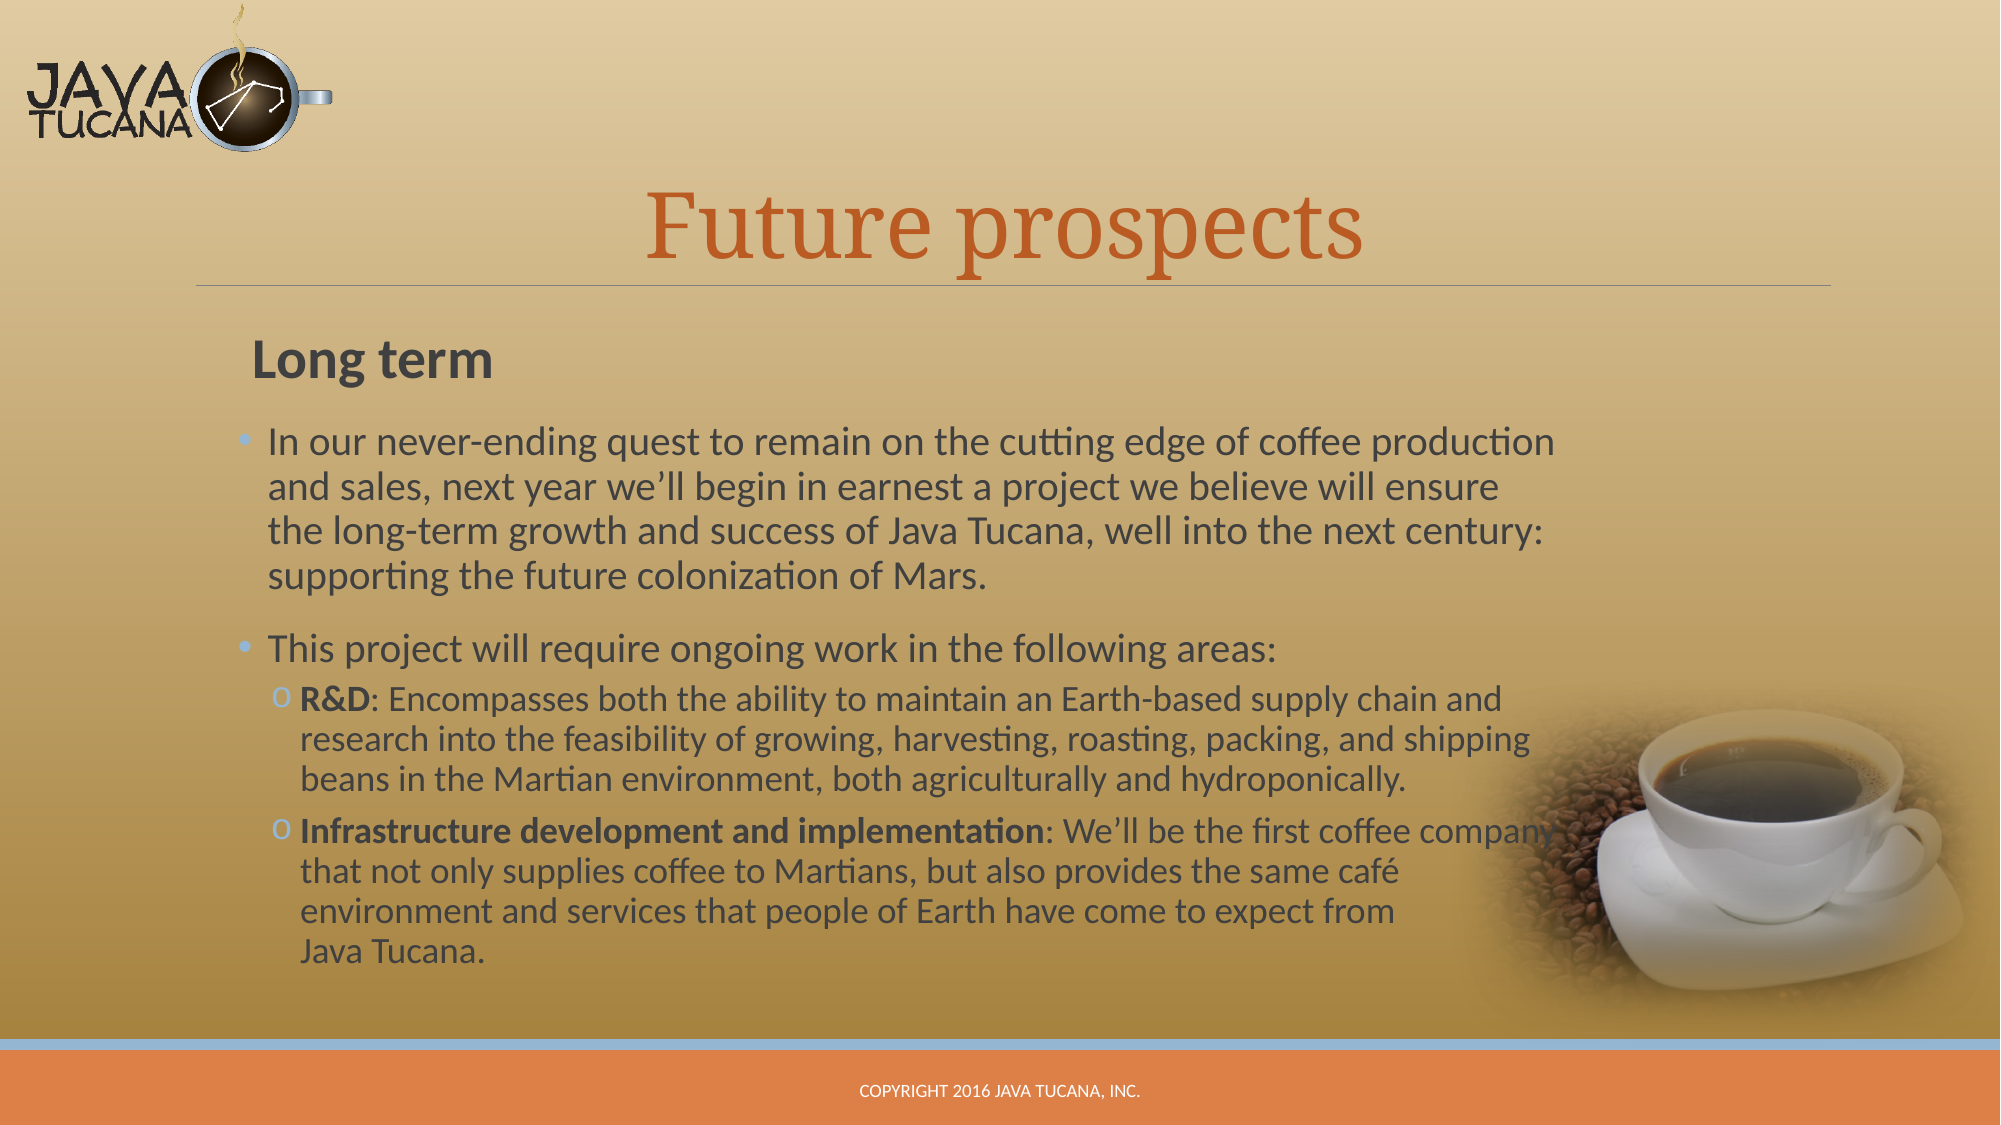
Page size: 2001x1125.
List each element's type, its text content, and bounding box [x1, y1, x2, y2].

list Long term In our never-ending quest to remain on the cutting edge of coffee production and sales, next year we’ll begin in earnest a project we believe will ensure the long-term growth and success of Java Tucana, well into the next century: supporting the future colonization of Mars. This project will require ongoing work in the following areas: R&D: Encompasses both the ability to maintain an Earth-based supply chain and research into the feasibility of growing, harvesting, roasting, packing, and shipping beans in the Martian environment, both agriculturally and hydroponically. Infrastructure development and implementation: We’ll be the first coffee company that not only supplies coffee to Martians, but also provides the same café environment and services that people of Earth have come to expect from Java Tucana. [237, 321, 1565, 982]
footer Copyright 2016 Java Tucana, Inc. [604, 1059, 1396, 1120]
picture [1591, 806, 1863, 915]
picture [13, 0, 341, 159]
title Future prospects [180, 47, 1830, 285]
